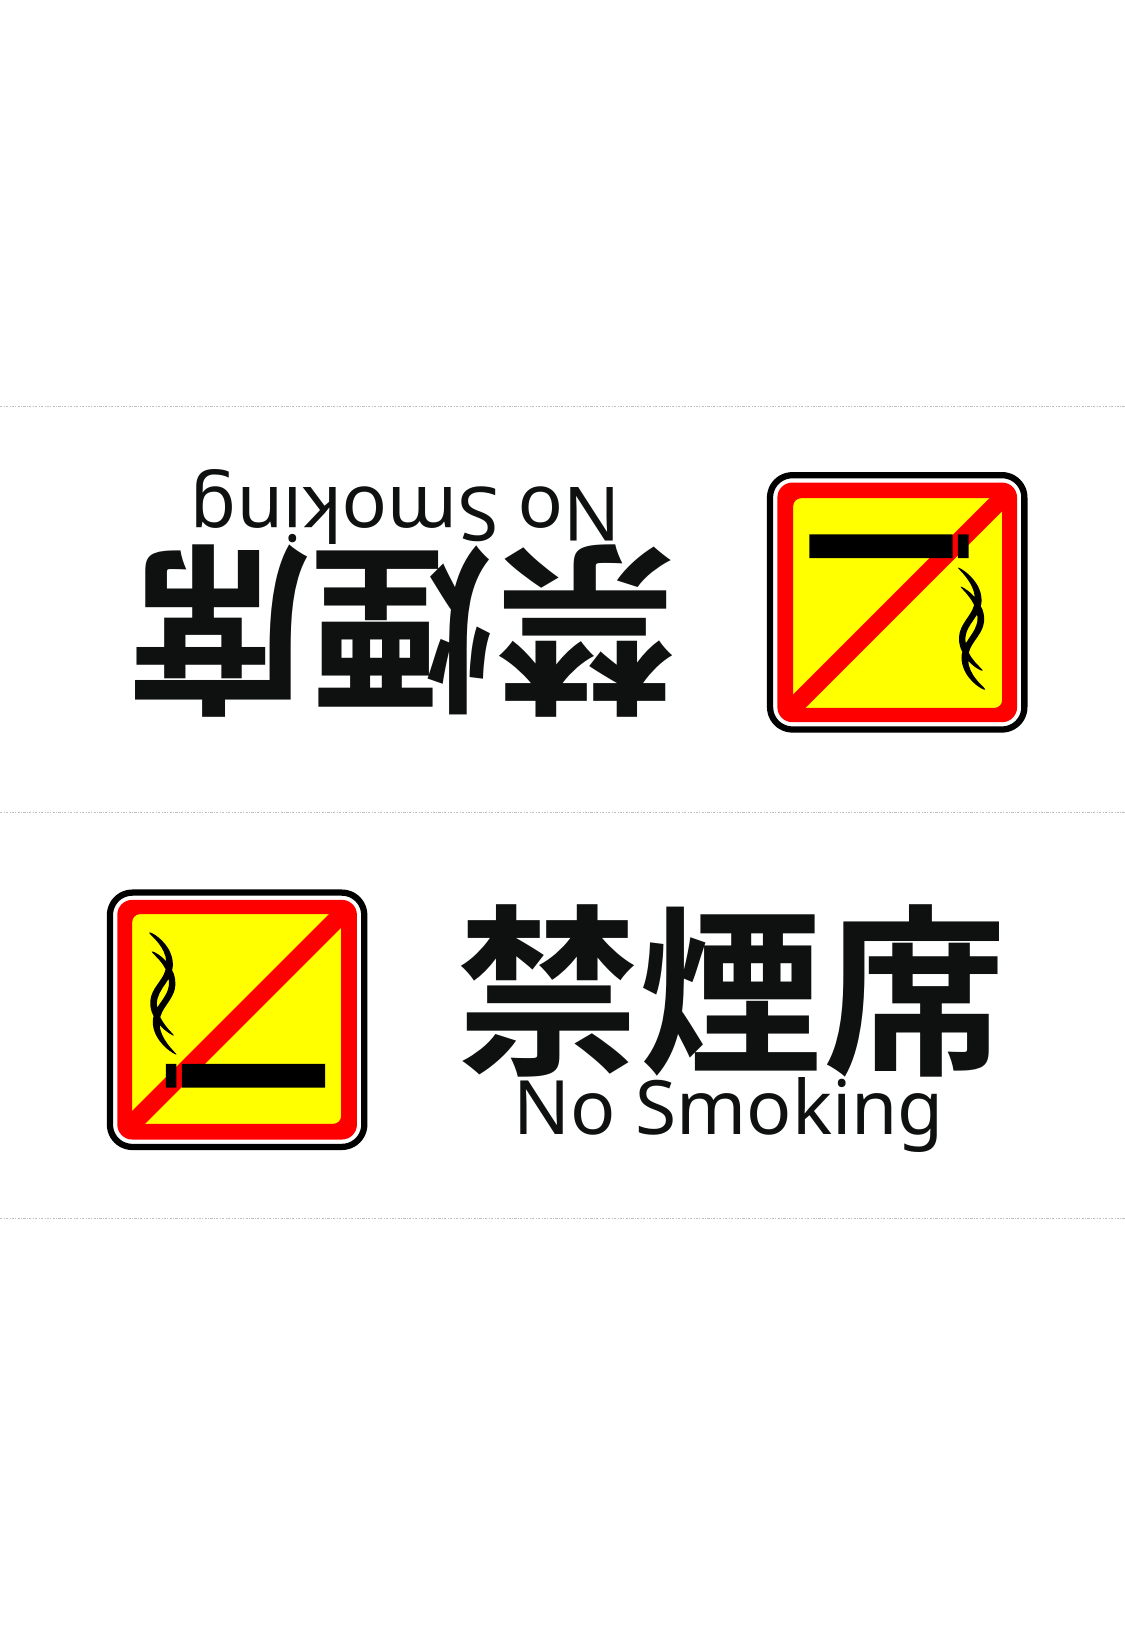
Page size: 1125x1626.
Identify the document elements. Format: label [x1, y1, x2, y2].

text_box [109, 464, 1025, 753]
text_box [109, 869, 1025, 1158]
